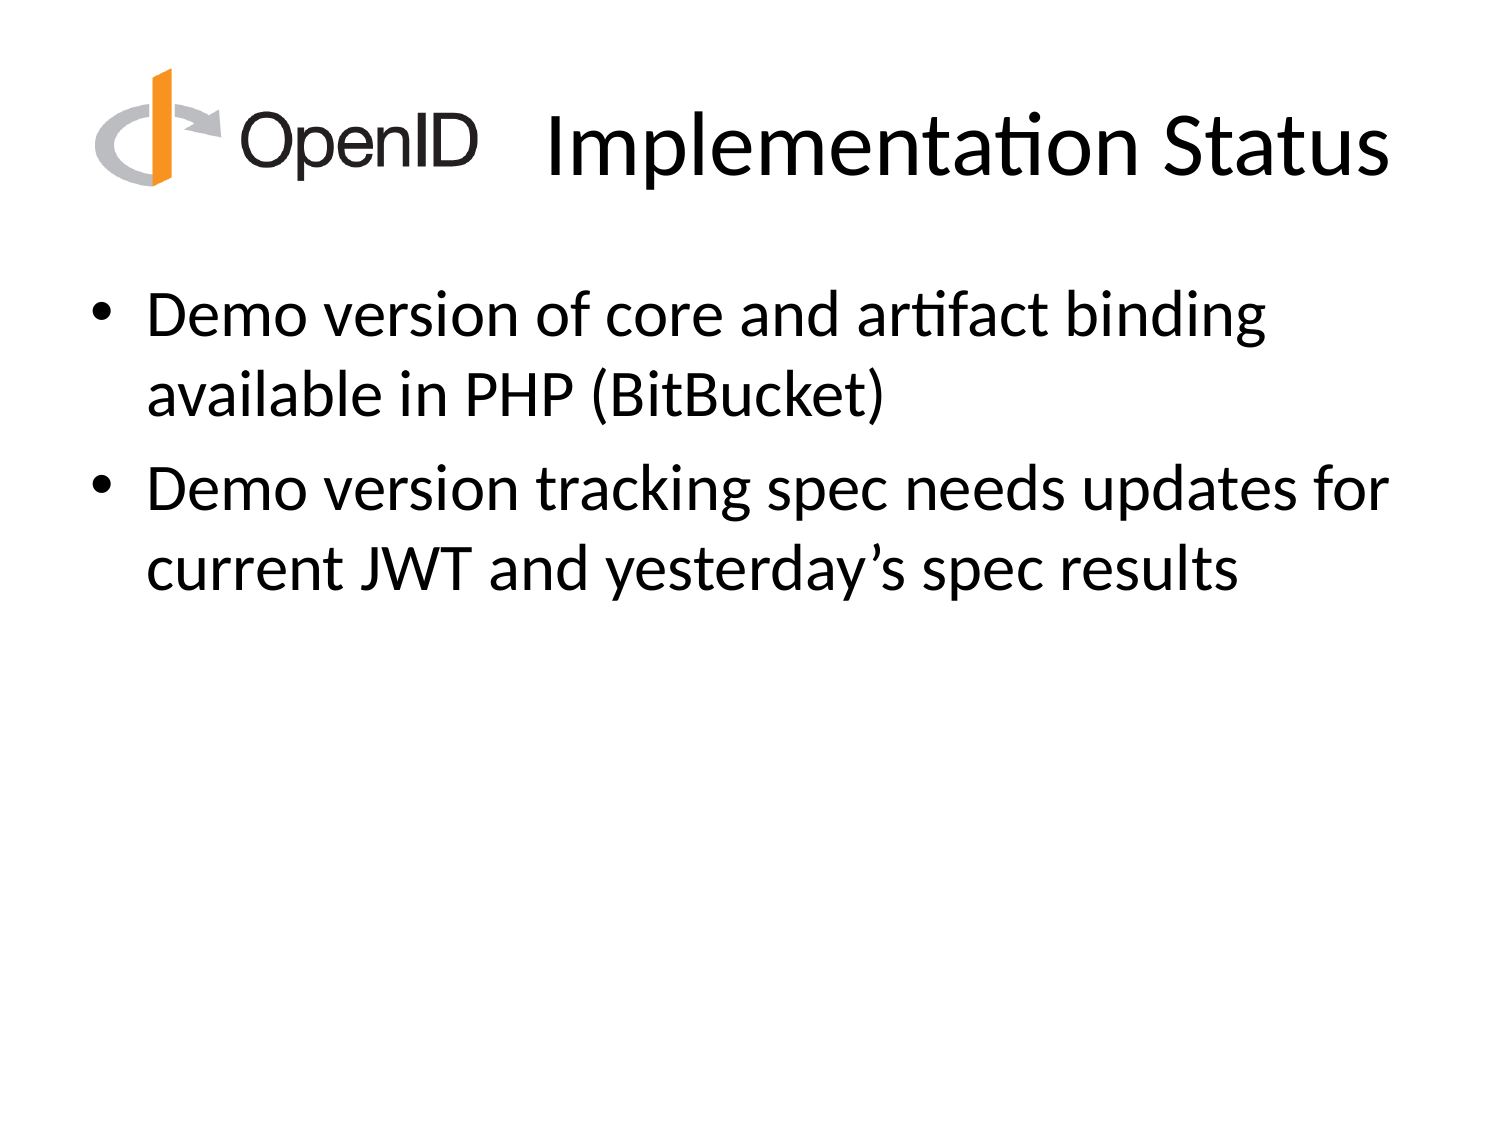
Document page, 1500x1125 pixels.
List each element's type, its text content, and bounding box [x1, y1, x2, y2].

picture [64, 44, 513, 225]
title Implementation Status [512, 45, 1425, 233]
list Demo version of core and artifact binding available in PHP (BitBucket) Demo version tracking spec needs updates for current JWT and yesterday’s spec results [75, 262, 1425, 1005]
